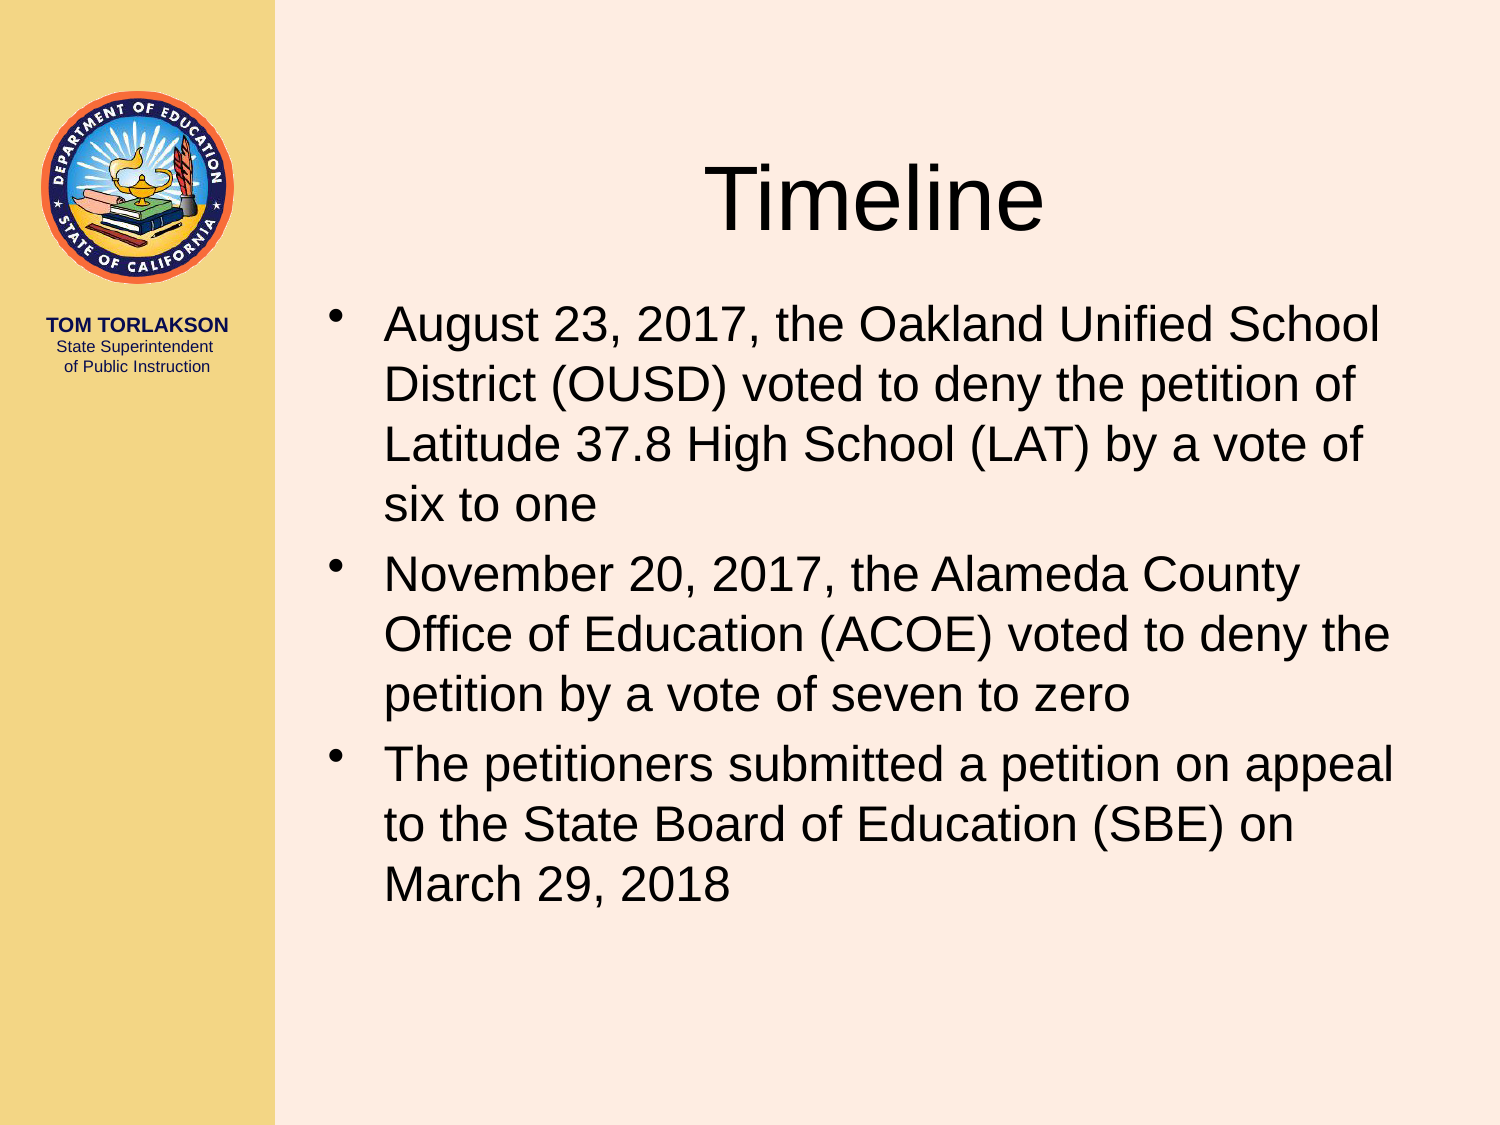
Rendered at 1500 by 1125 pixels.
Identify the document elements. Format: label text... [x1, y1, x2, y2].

title Timeline [312, 99, 1438, 284]
list August 23, 2017, the Oakland Unified School District (OUSD) voted to deny the petition of Latitude 37.8 High School (LAT) by a vote of six to one November 20, 2017, the Alameda County Office of Education (ACOE) voted to deny the petition by a vote of seven to zero The petitioners submitted a petition on appeal to the State Board of Education (SBE) on March 29, 2018 [312, 284, 1438, 1038]
picture [24, 74, 250, 300]
